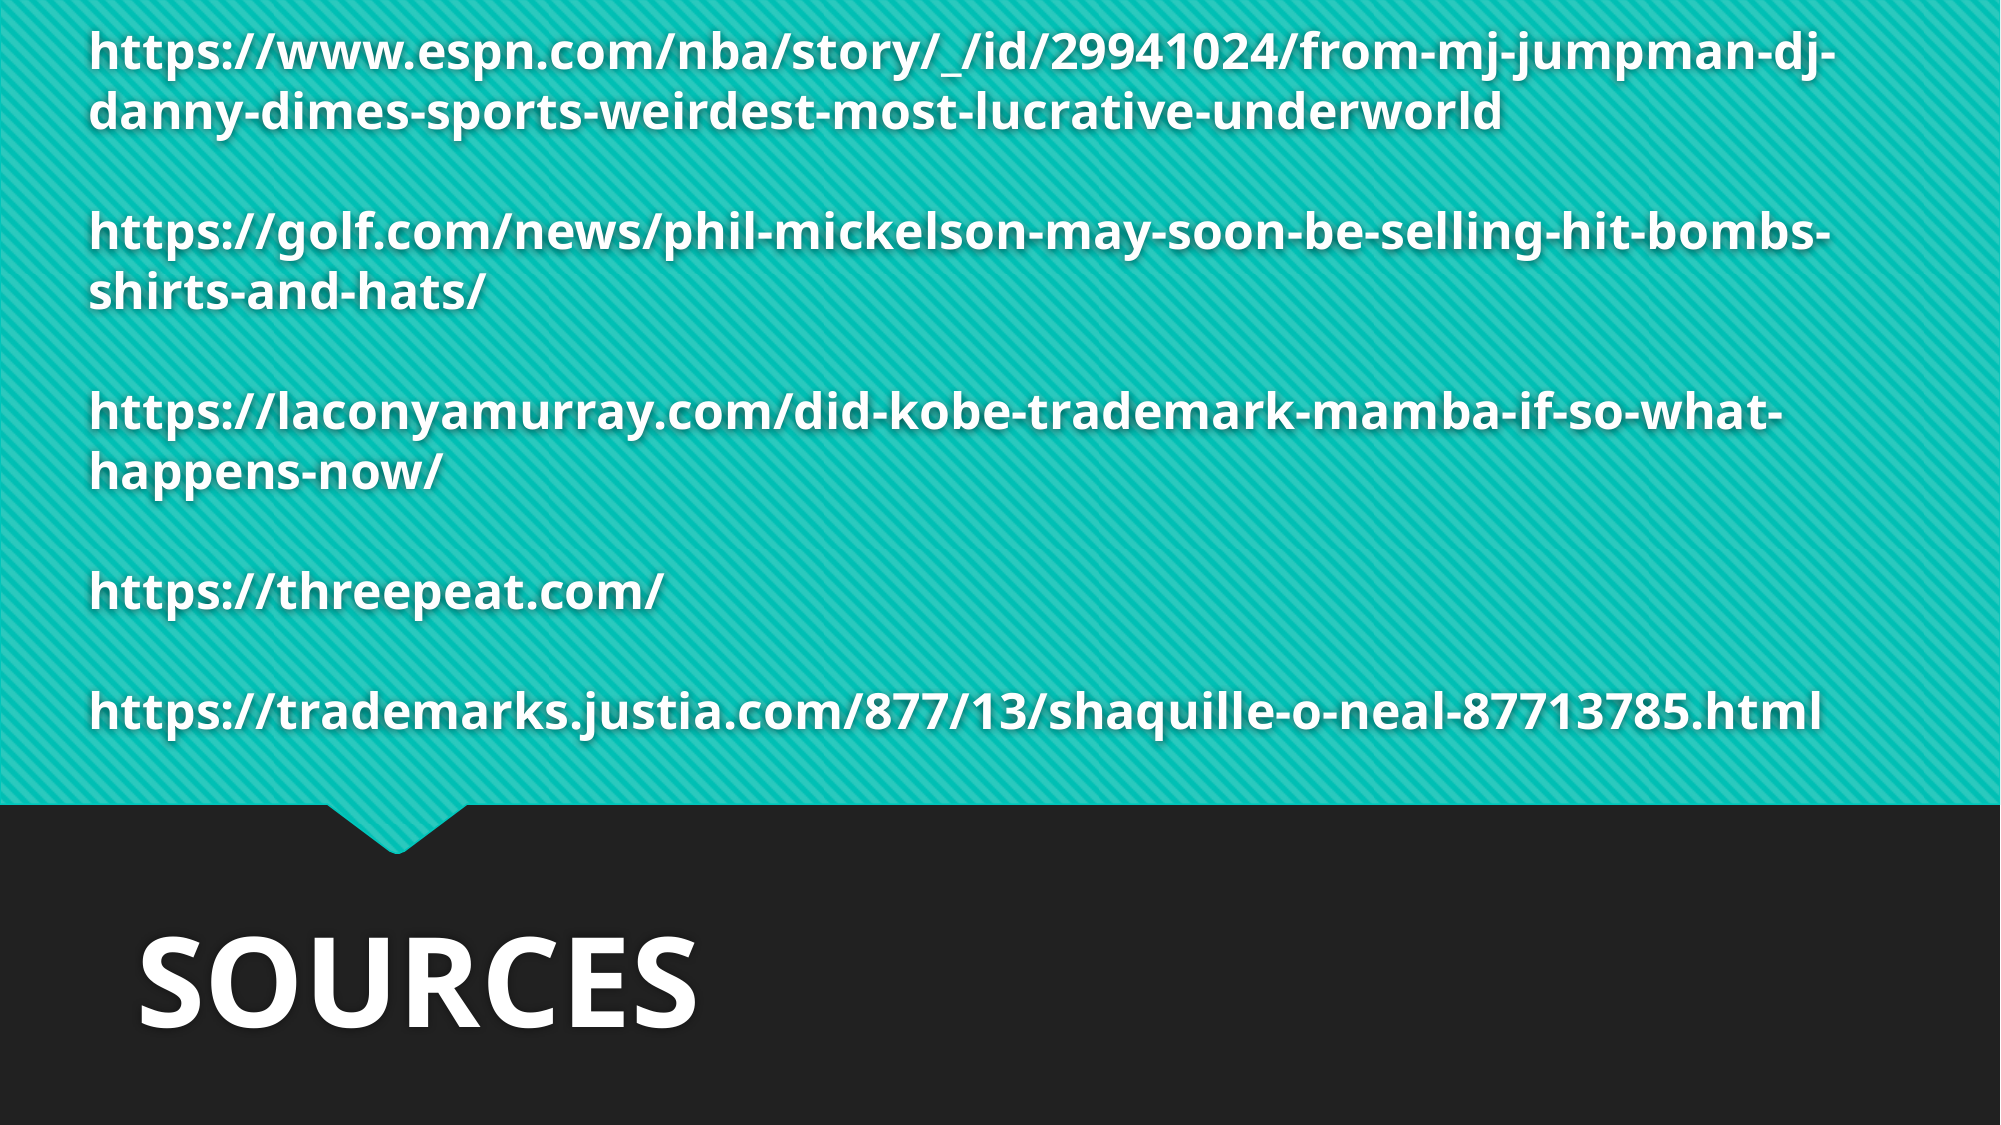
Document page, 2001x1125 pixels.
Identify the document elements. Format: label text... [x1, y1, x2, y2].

subtitle SOURCES [121, 895, 1856, 1064]
title https://www.espn.com/nba/story/_/id/29941024/from-mj-jumpman-dj-danny-dimes-sports-weirdest-most-lucrative-underworld https://golf.com/news/phil-mickelson-may-soon-be-selling-hit-bombs-shirts-and-hats/ https://laconyamurray.com/did-kobe-trademark-mamba-if-so-what-happens-now/ https://threepeat.com/ https://trademarks.justia.com/877/13/shaquille-o-neal-87713785.html [73, 117, 1868, 808]
